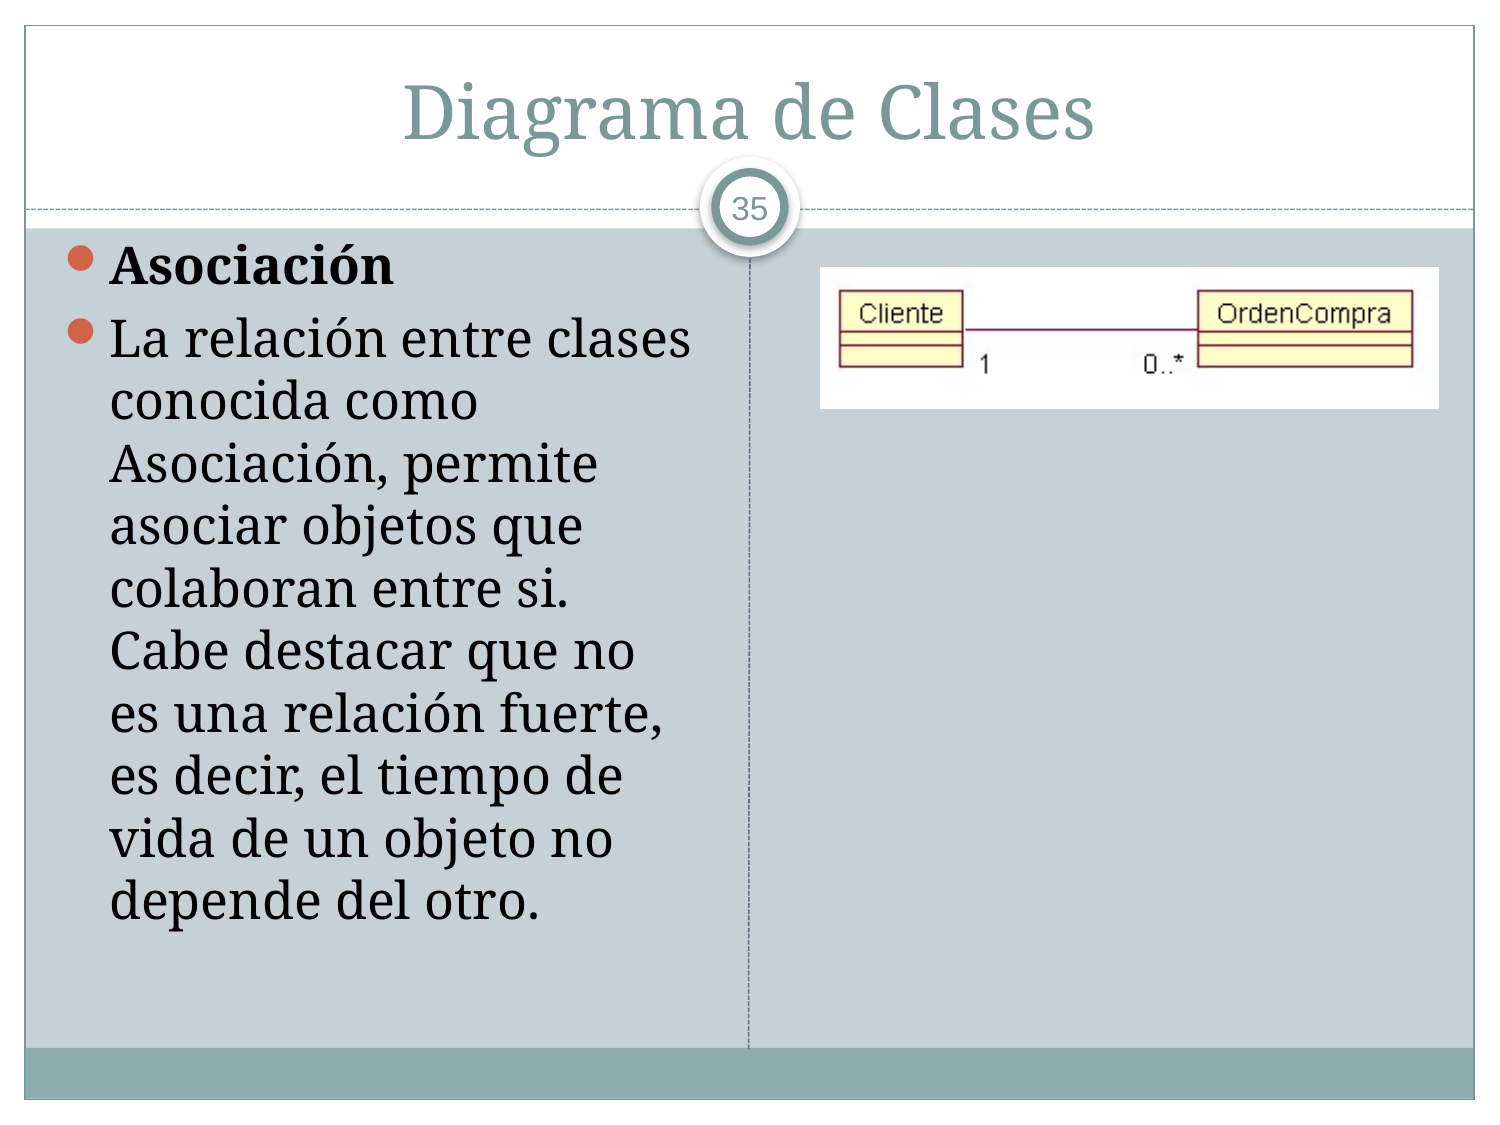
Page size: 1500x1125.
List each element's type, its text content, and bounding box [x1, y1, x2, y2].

list Asociación La relación entre clases conocida como Asociación, permite asociar objetos que colaboran entre si. Cabe destacar que no es una relación fuerte, es decir, el tiempo de vida de un objeto no depende del otro. [49, 224, 712, 993]
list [820, 266, 1439, 410]
title Diagrama de Clases [49, 37, 1450, 162]
slide_number 35 [712, 170, 788, 243]
